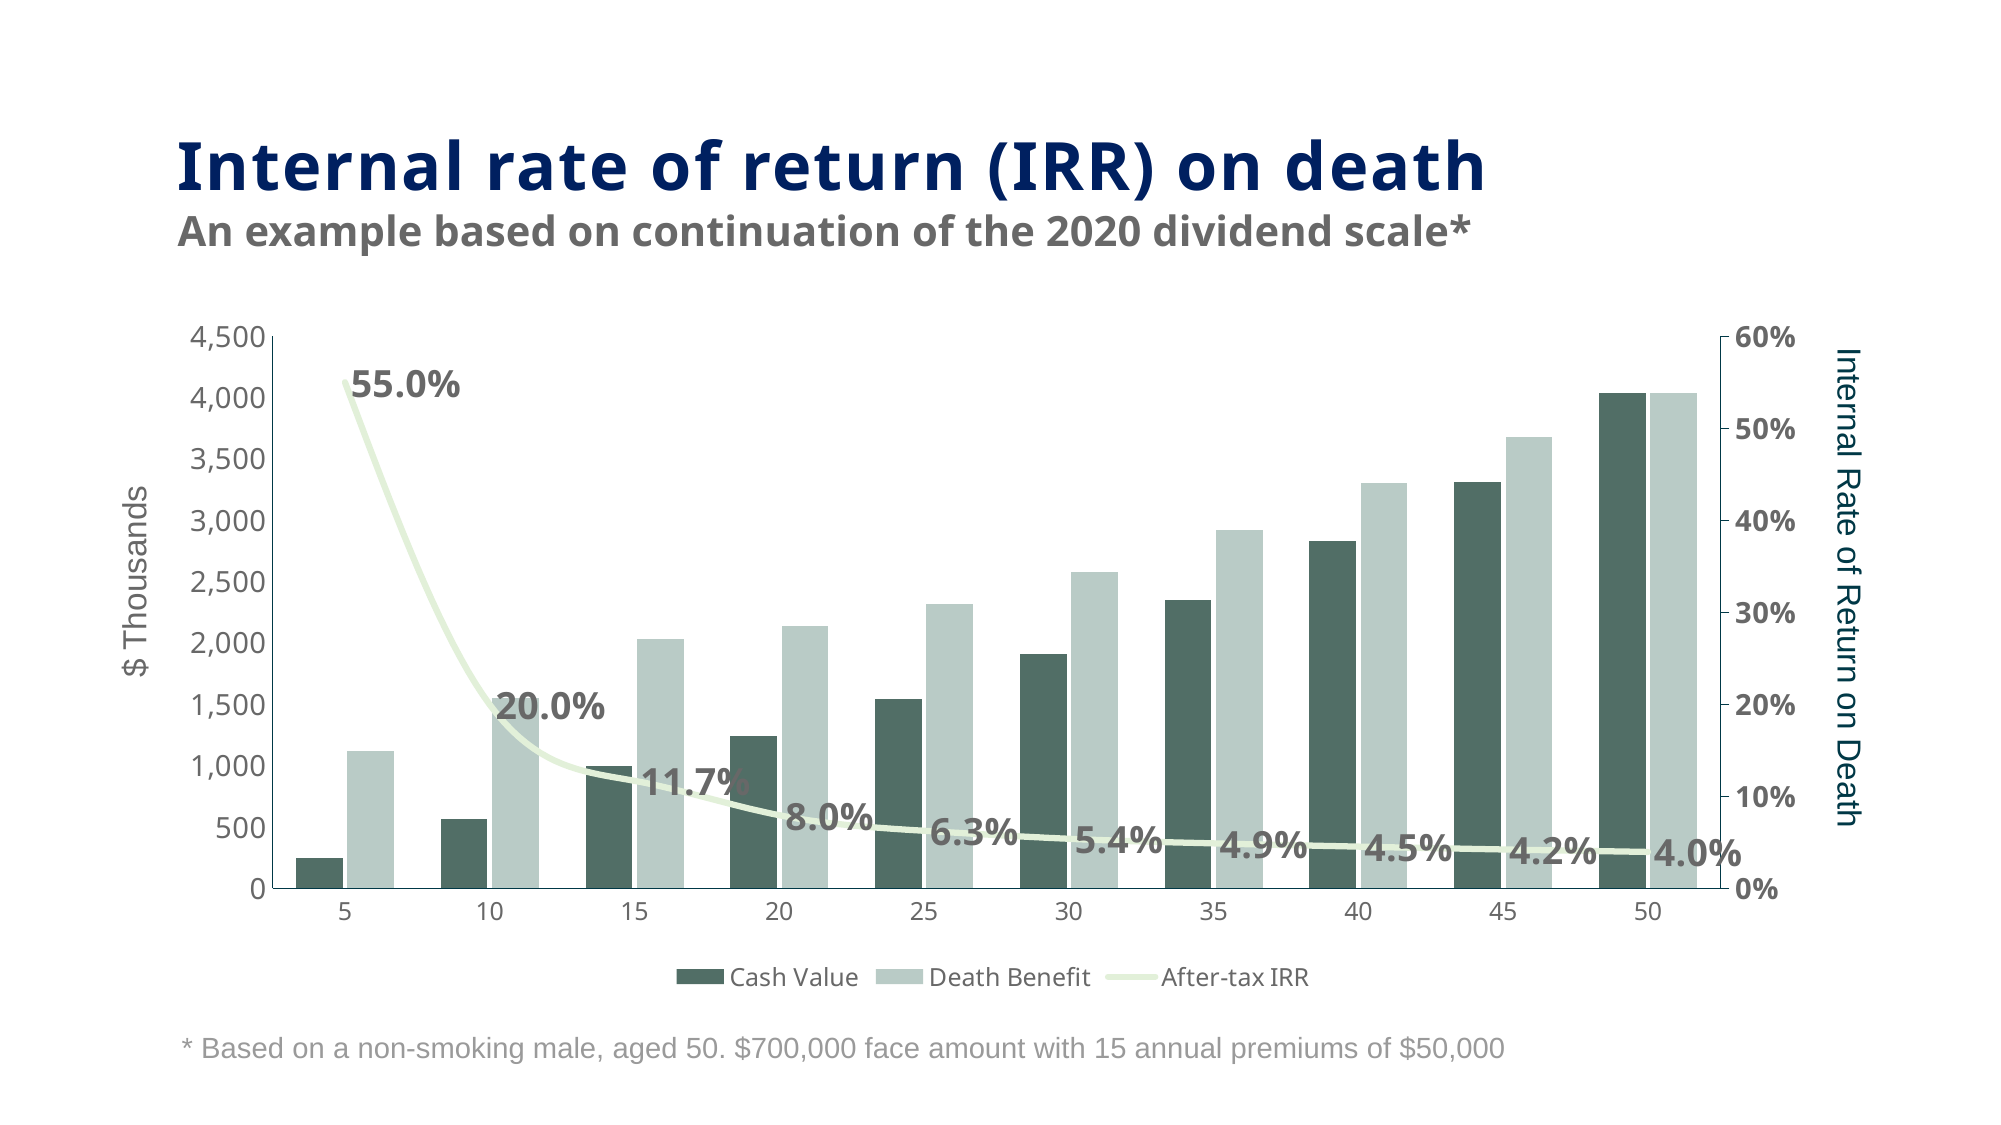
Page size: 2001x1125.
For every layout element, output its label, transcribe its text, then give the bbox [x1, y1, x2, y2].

text_box Internal Rate of Return on Death [1830, 301, 1879, 873]
text_box $ Thousands [105, 448, 156, 715]
text_box * Based on a non-smoking male, aged 50. $700,000 face amount with 15 annual premiums of $50,000 [166, 1022, 1523, 1072]
chart [156, 301, 1830, 1000]
title Internal rate of return (IRR) on death An example based on continuation of the 2020 dividend scale* [162, 84, 1888, 303]
